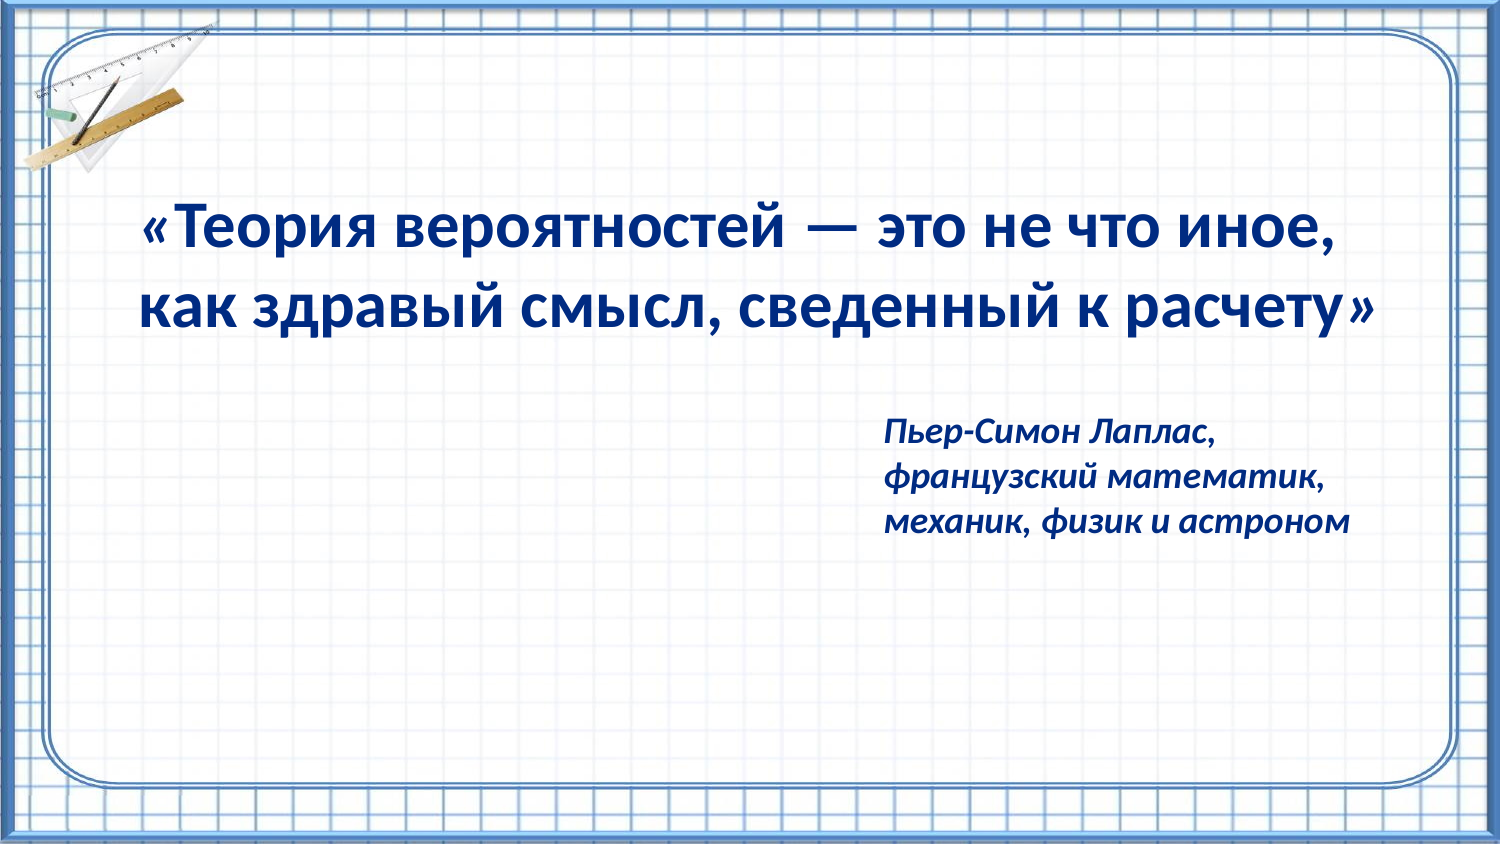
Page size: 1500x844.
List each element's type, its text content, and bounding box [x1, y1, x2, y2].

picture [0, 0, 1500, 844]
list «Теория вероятностей — это не что иное, как здравый смысл, сведенный к расчету» [123, 173, 1412, 375]
text_box Пьер-Симон Лаплас, французский математик, механик, физик и астроном [868, 398, 1388, 564]
